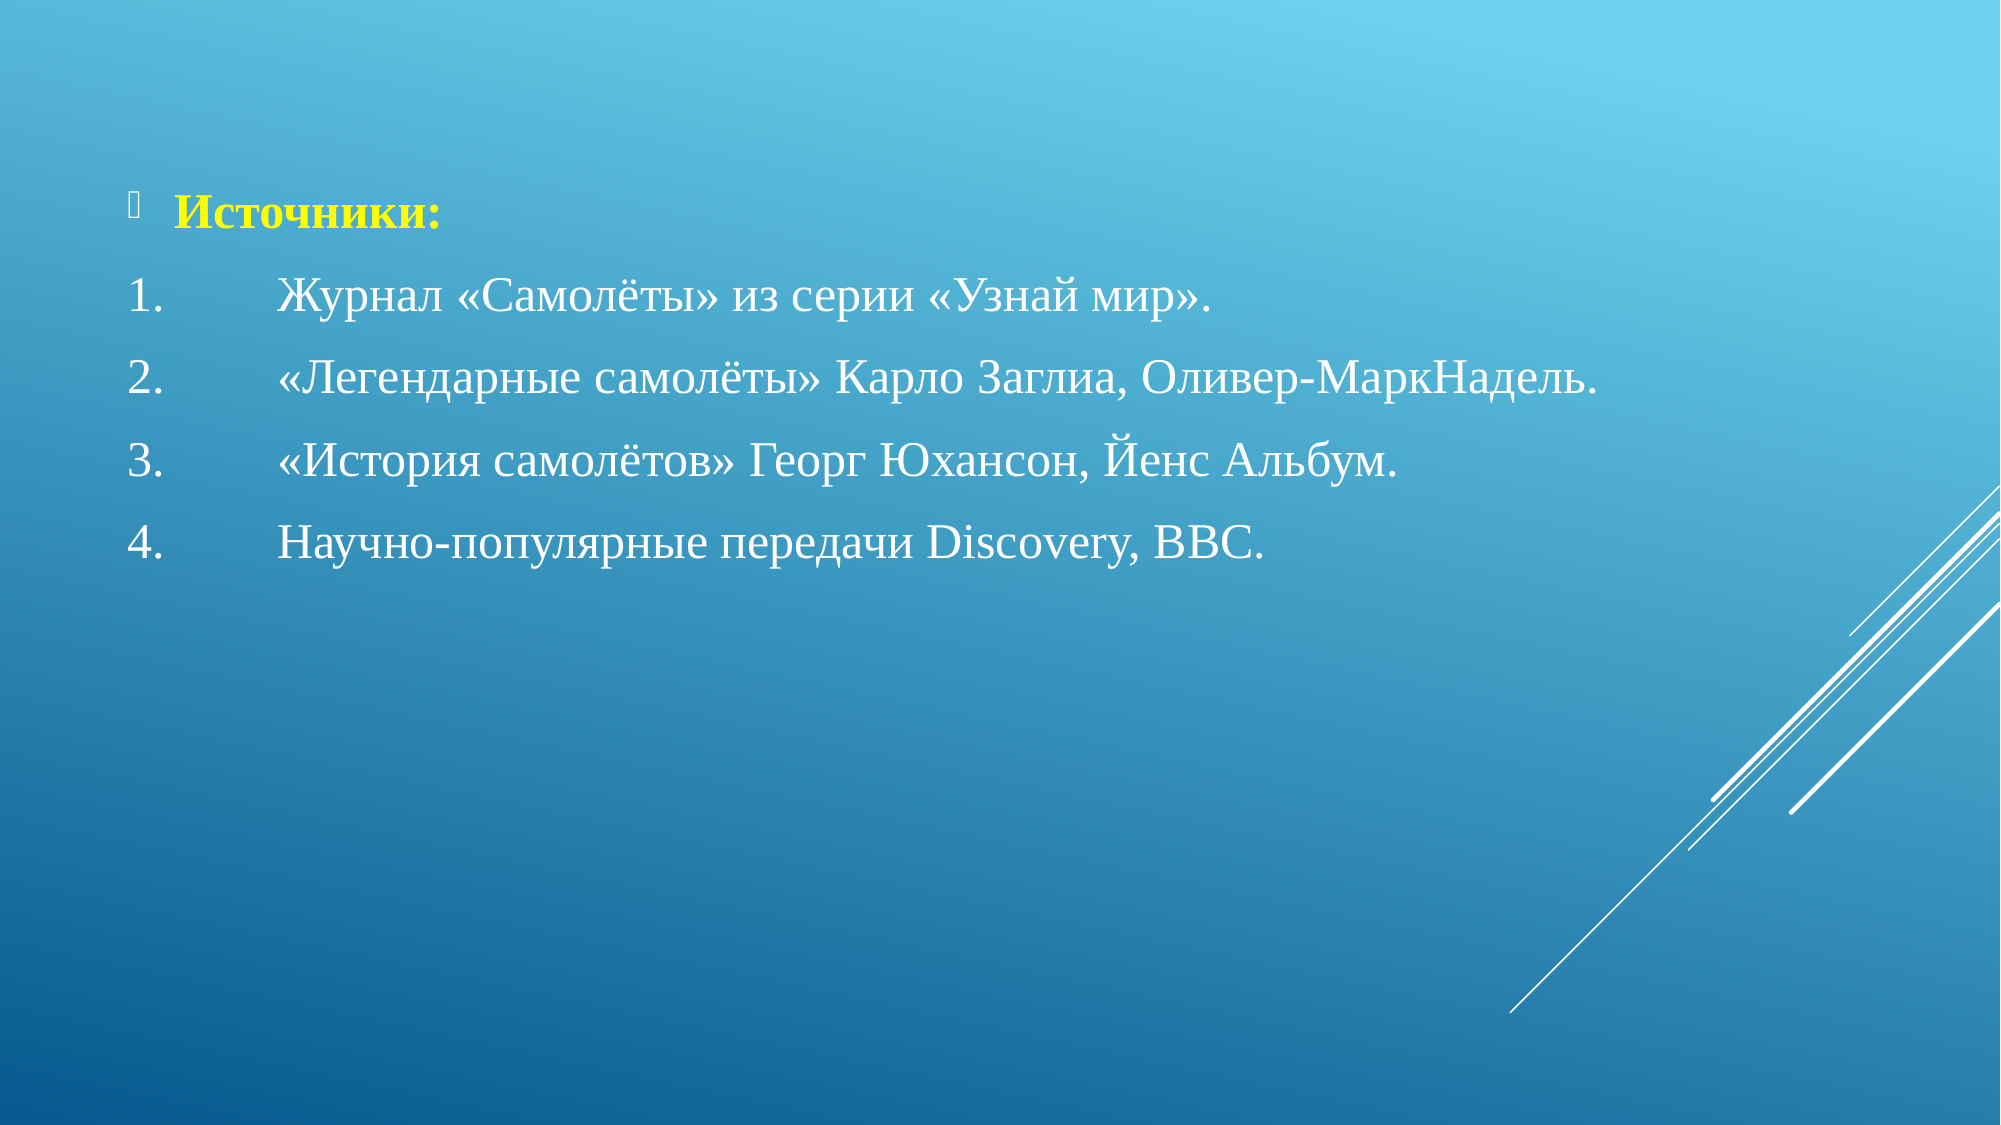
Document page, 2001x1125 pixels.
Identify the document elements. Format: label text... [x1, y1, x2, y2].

list Источники: 1. Журнал «Самолёты» из серии «Узнай мир». 2. «Легендарные самолёты» Карло Заглиа, Оливер-МаркНадель. 3. «История самолётов» Георг Юхансон, Йенс Альбум. 4. Научно-популярные передачи Discovery, BBC. [112, 112, 1660, 706]
